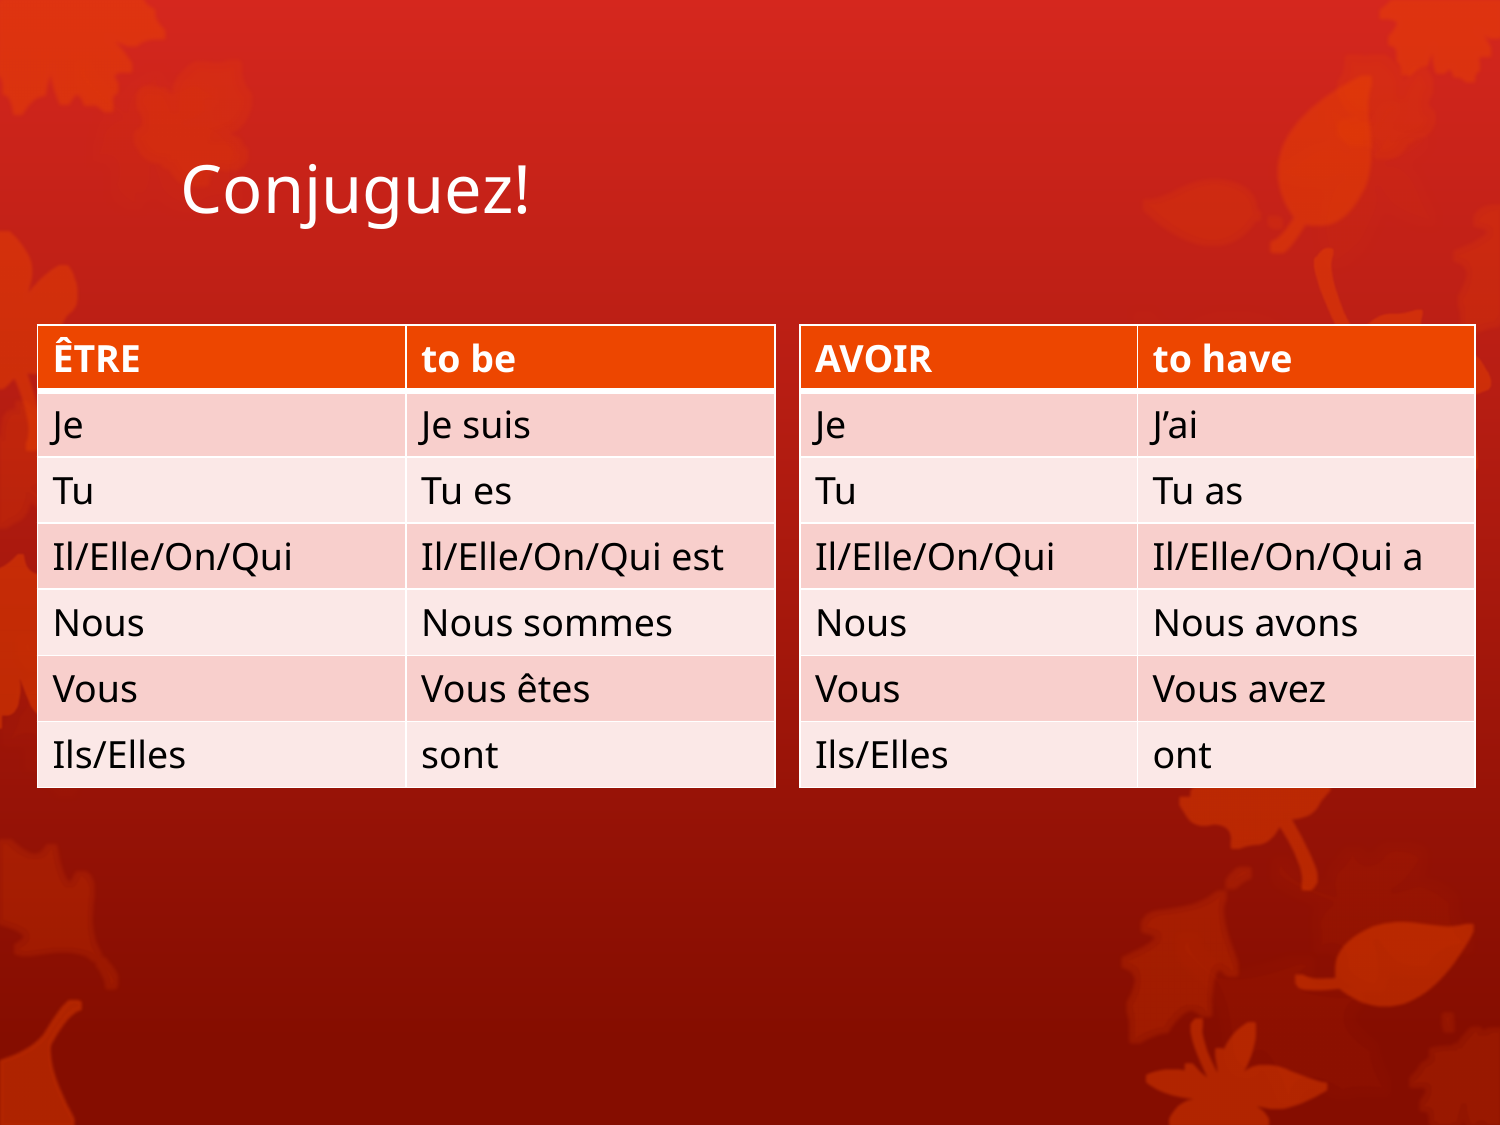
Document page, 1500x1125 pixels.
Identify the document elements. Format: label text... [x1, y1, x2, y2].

table_cell Ils/Elles [38, 722, 405, 787]
table_cell Nous avons [1138, 590, 1474, 655]
table_cell Nous [801, 590, 1137, 655]
table_cell Vous [801, 656, 1137, 721]
table_cell Je [801, 394, 1137, 456]
table_cell Vous [38, 656, 405, 721]
table_header AVOIR [801, 326, 1137, 388]
table_cell Il/Elle/On/Qui [38, 524, 405, 588]
table_cell Nous [38, 590, 405, 655]
table_cell Nous sommes [407, 590, 774, 655]
table_cell Il/Elle/On/Qui a [1138, 524, 1474, 588]
table_cell Vous êtes [407, 656, 774, 721]
table_cell Tu as [1138, 458, 1474, 522]
table_cell Tu [801, 458, 1137, 522]
table_cell Il/Elle/On/Qui est [407, 524, 774, 588]
table_cell J’ai [1138, 394, 1474, 456]
table_cell Tu [38, 458, 405, 522]
table_cell ont [1138, 722, 1474, 787]
table_header to have [1138, 326, 1474, 388]
table_cell Je [38, 394, 405, 456]
table_header to be [407, 326, 774, 388]
title Conjuguez! [165, 110, 1334, 263]
table_cell sont [407, 722, 774, 787]
table_cell Il/Elle/On/Qui [801, 524, 1137, 588]
table_header ÊTRE [38, 326, 405, 388]
table_cell Je suis [407, 394, 774, 456]
table_cell Tu es [407, 458, 774, 522]
table_cell Ils/Elles [801, 722, 1137, 787]
table_cell Vous avez [1138, 656, 1474, 721]
